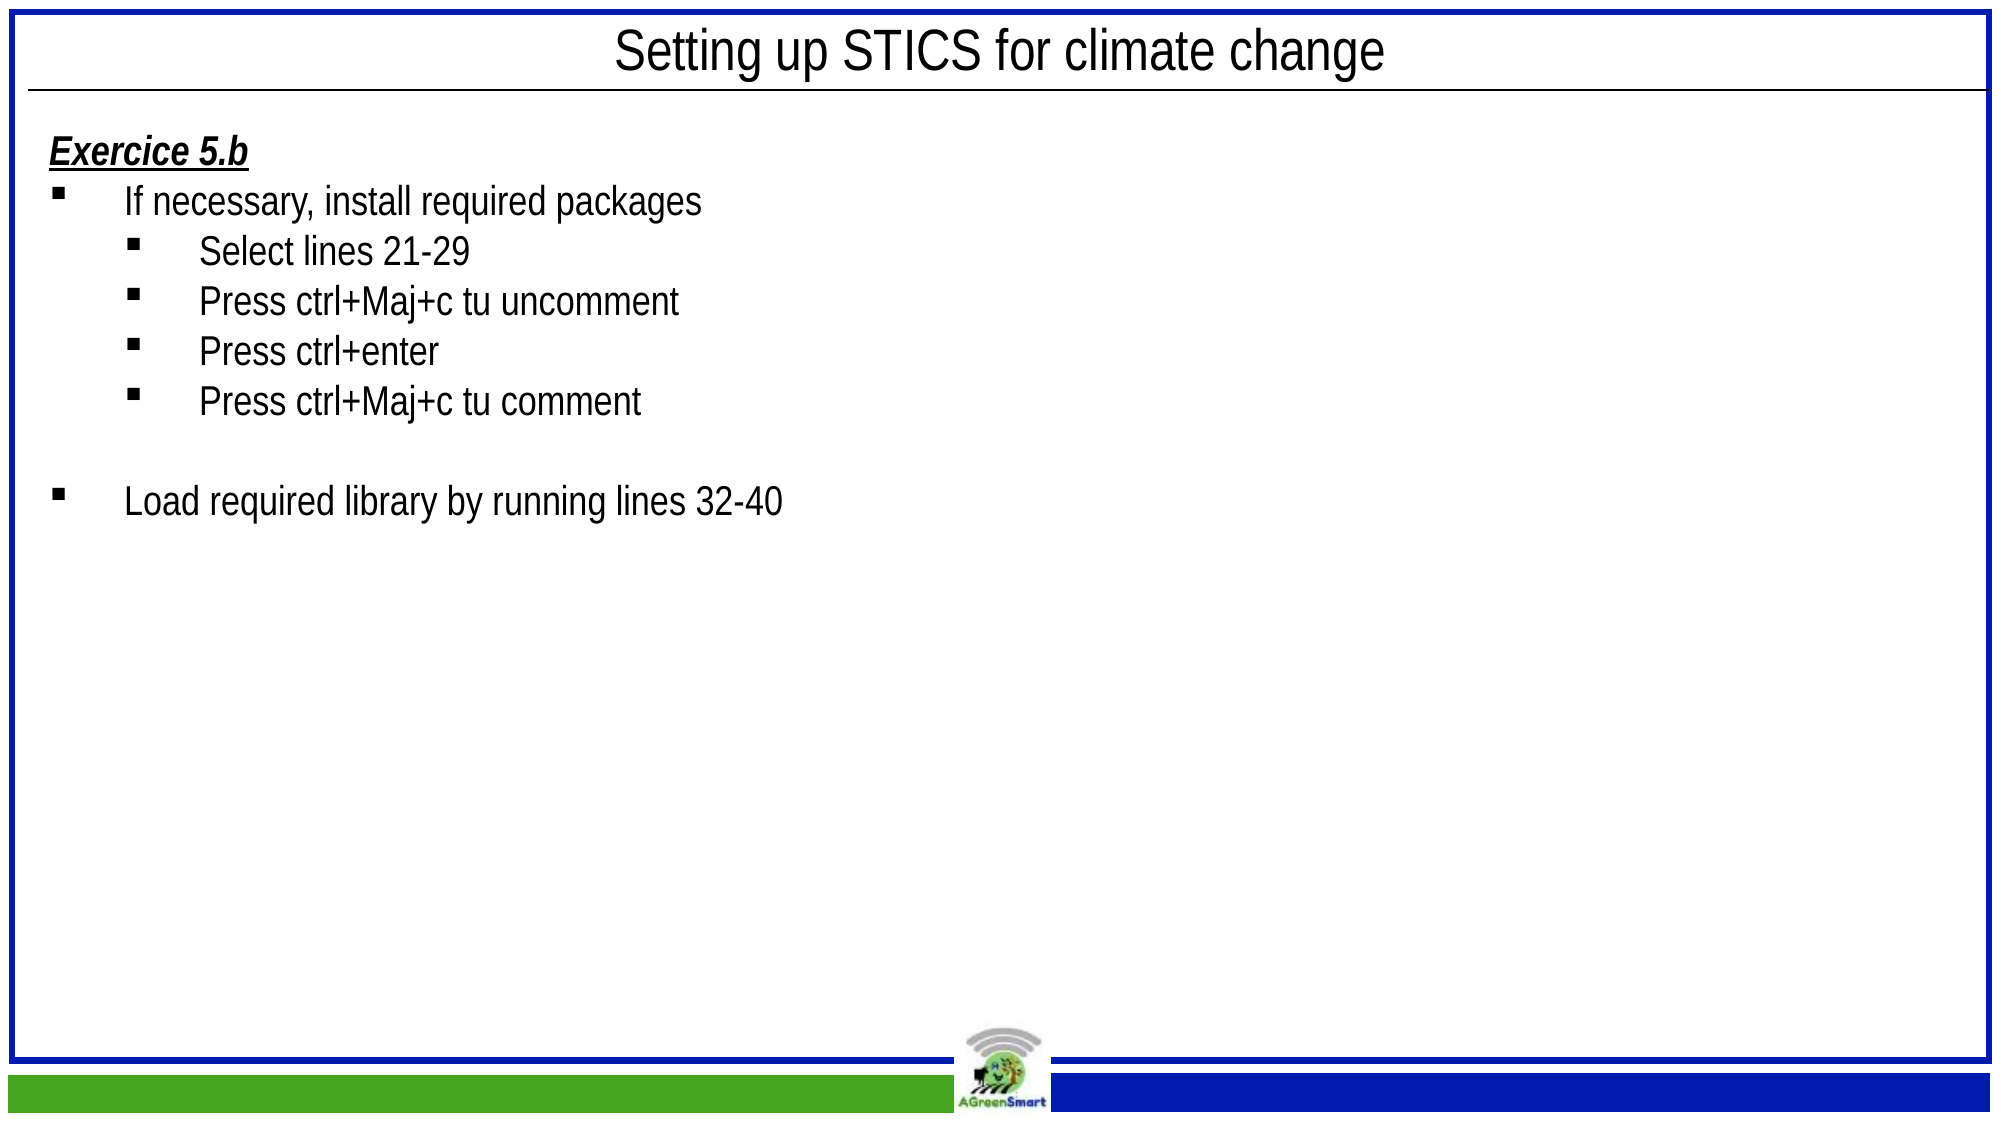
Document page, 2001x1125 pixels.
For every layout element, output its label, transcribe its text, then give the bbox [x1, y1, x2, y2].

text_box Setting up STICS for climate change [0, 5, 2000, 90]
text_box Exercice 5.b If necessary, install required packages Select lines 21-29 Press ctrl+Maj+c tu uncomment Press ctrl+enter Press ctrl+Maj+c tu comment Load required library by running lines 32-40 [34, 116, 2000, 582]
picture [954, 1019, 1051, 1116]
